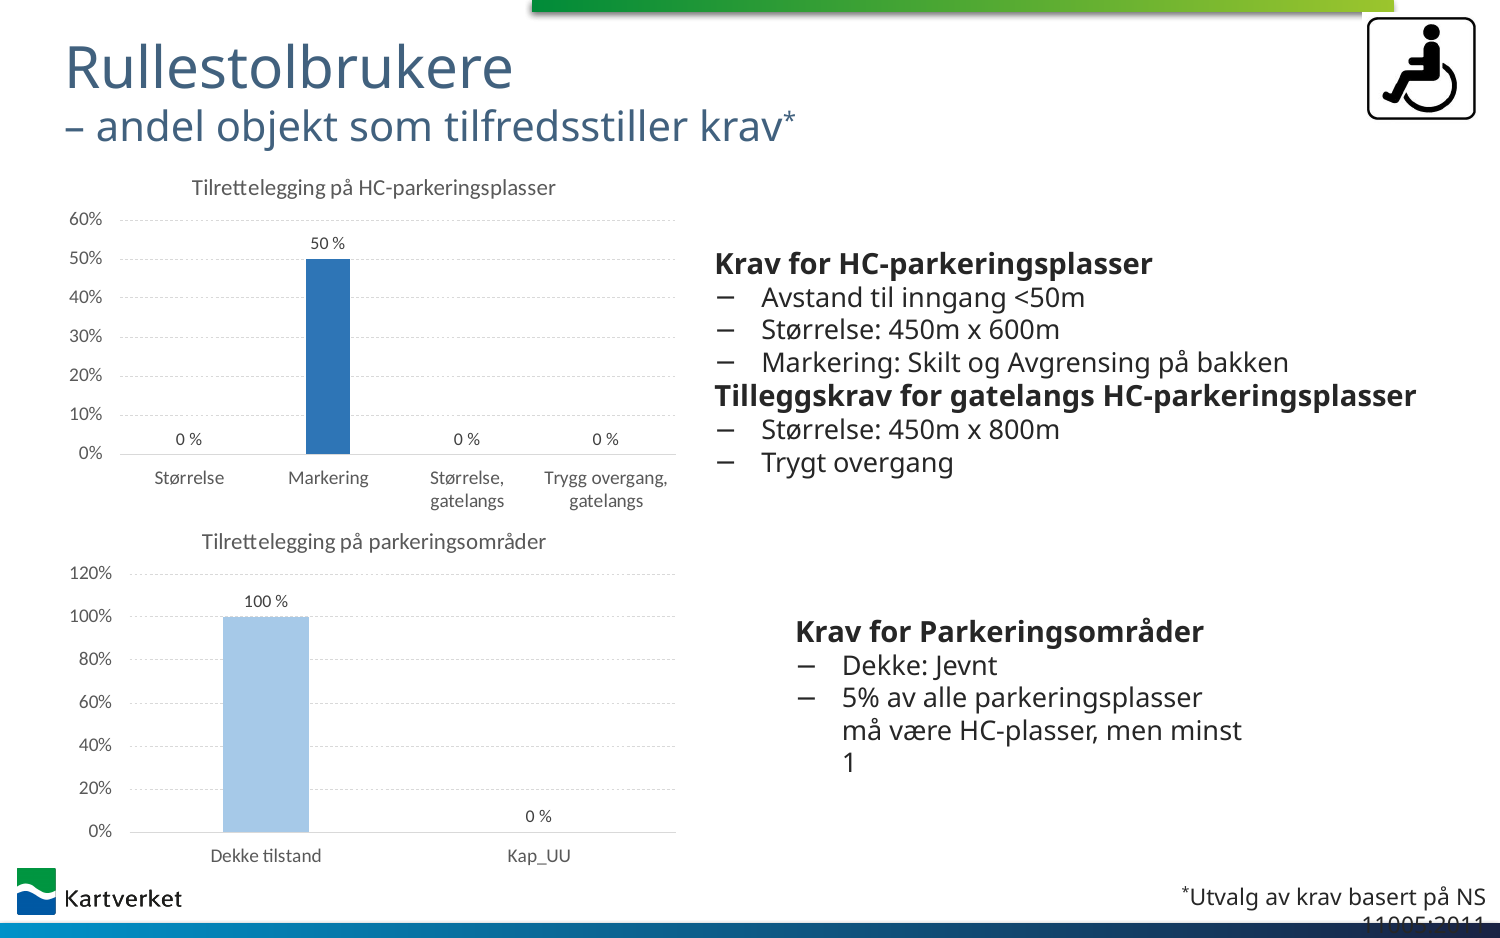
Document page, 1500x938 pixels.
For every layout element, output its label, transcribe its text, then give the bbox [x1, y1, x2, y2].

text_box Rullestolbrukere – andel objekt som tilfredsstiller krav* [49, 25, 1431, 158]
picture [1362, 12, 1481, 126]
text_box Krav for Parkeringsområder Dekke: Jevnt 5% av alle parkeringsplasser må være HC-plasser, men minst 1 [780, 605, 1261, 786]
text_box *Utvalg av krav basert på NS 11005:2011 [1068, 873, 1500, 938]
picture [62, 166, 687, 519]
picture [62, 520, 687, 874]
text_box Krav for HC-parkeringsplasser Avstand til inngang <50m Størrelse: 450m x 600m Markering: Skilt og Avgrensing på bakken Tilleggskrav for gatelangs HC-parkeringsplasser Størrelse: 450m x 800m Trygt overgang [699, 237, 1433, 485]
